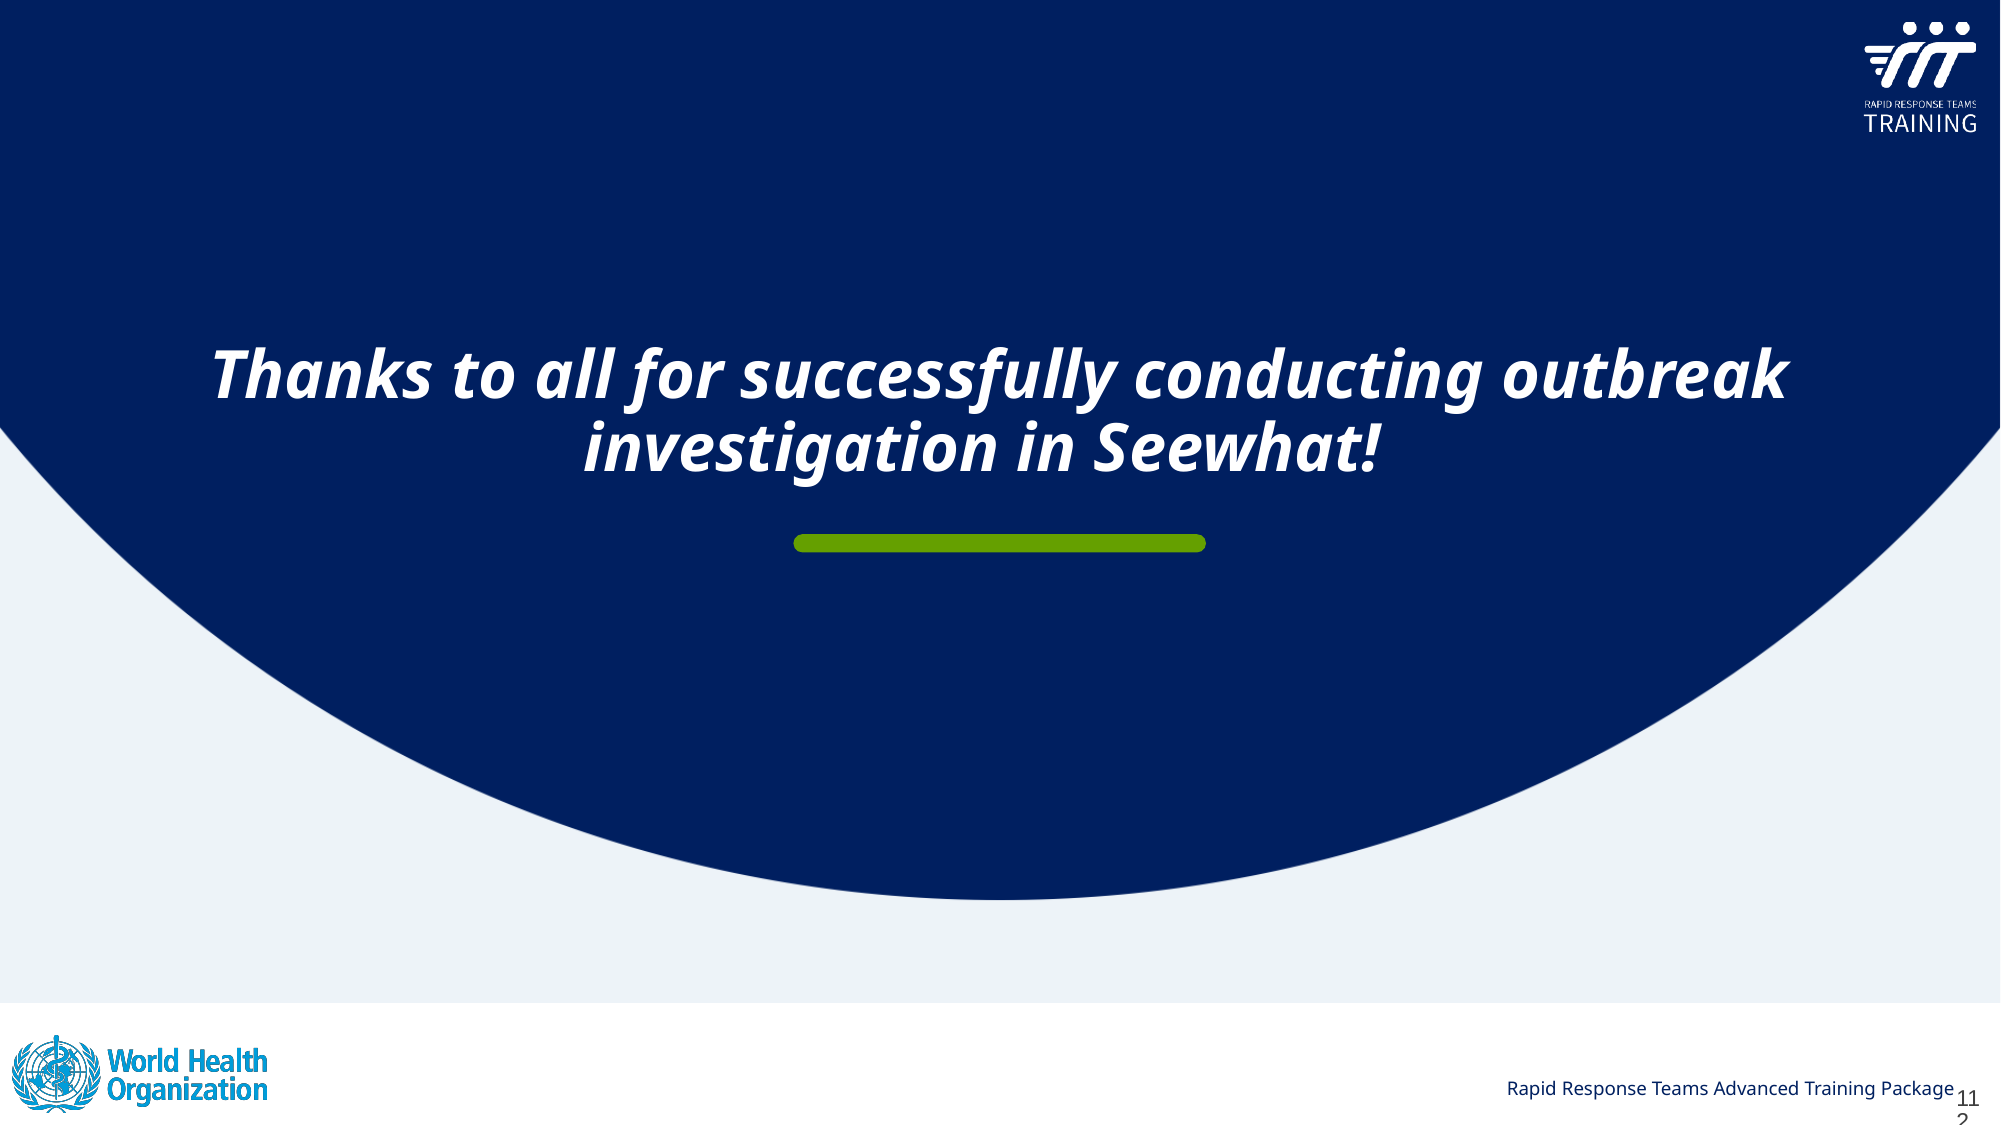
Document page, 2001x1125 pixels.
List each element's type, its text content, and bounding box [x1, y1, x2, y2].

list Thanks to all for successfully conducting outbreak investigation in Seewhat! [68, 255, 1932, 563]
picture [12, 1035, 54, 1068]
picture [71, 1053, 90, 1091]
picture [24, 1054, 36, 1087]
picture [30, 1083, 37, 1091]
picture [40, 1062, 47, 1070]
picture [0, 0, 2001, 1003]
picture [34, 1054, 43, 1078]
picture [50, 1108, 62, 1113]
picture [12, 1083, 48, 1113]
picture [59, 1035, 267, 1113]
picture [46, 1056, 54, 1062]
picture [22, 1062, 26, 1077]
picture [36, 1088, 78, 1105]
